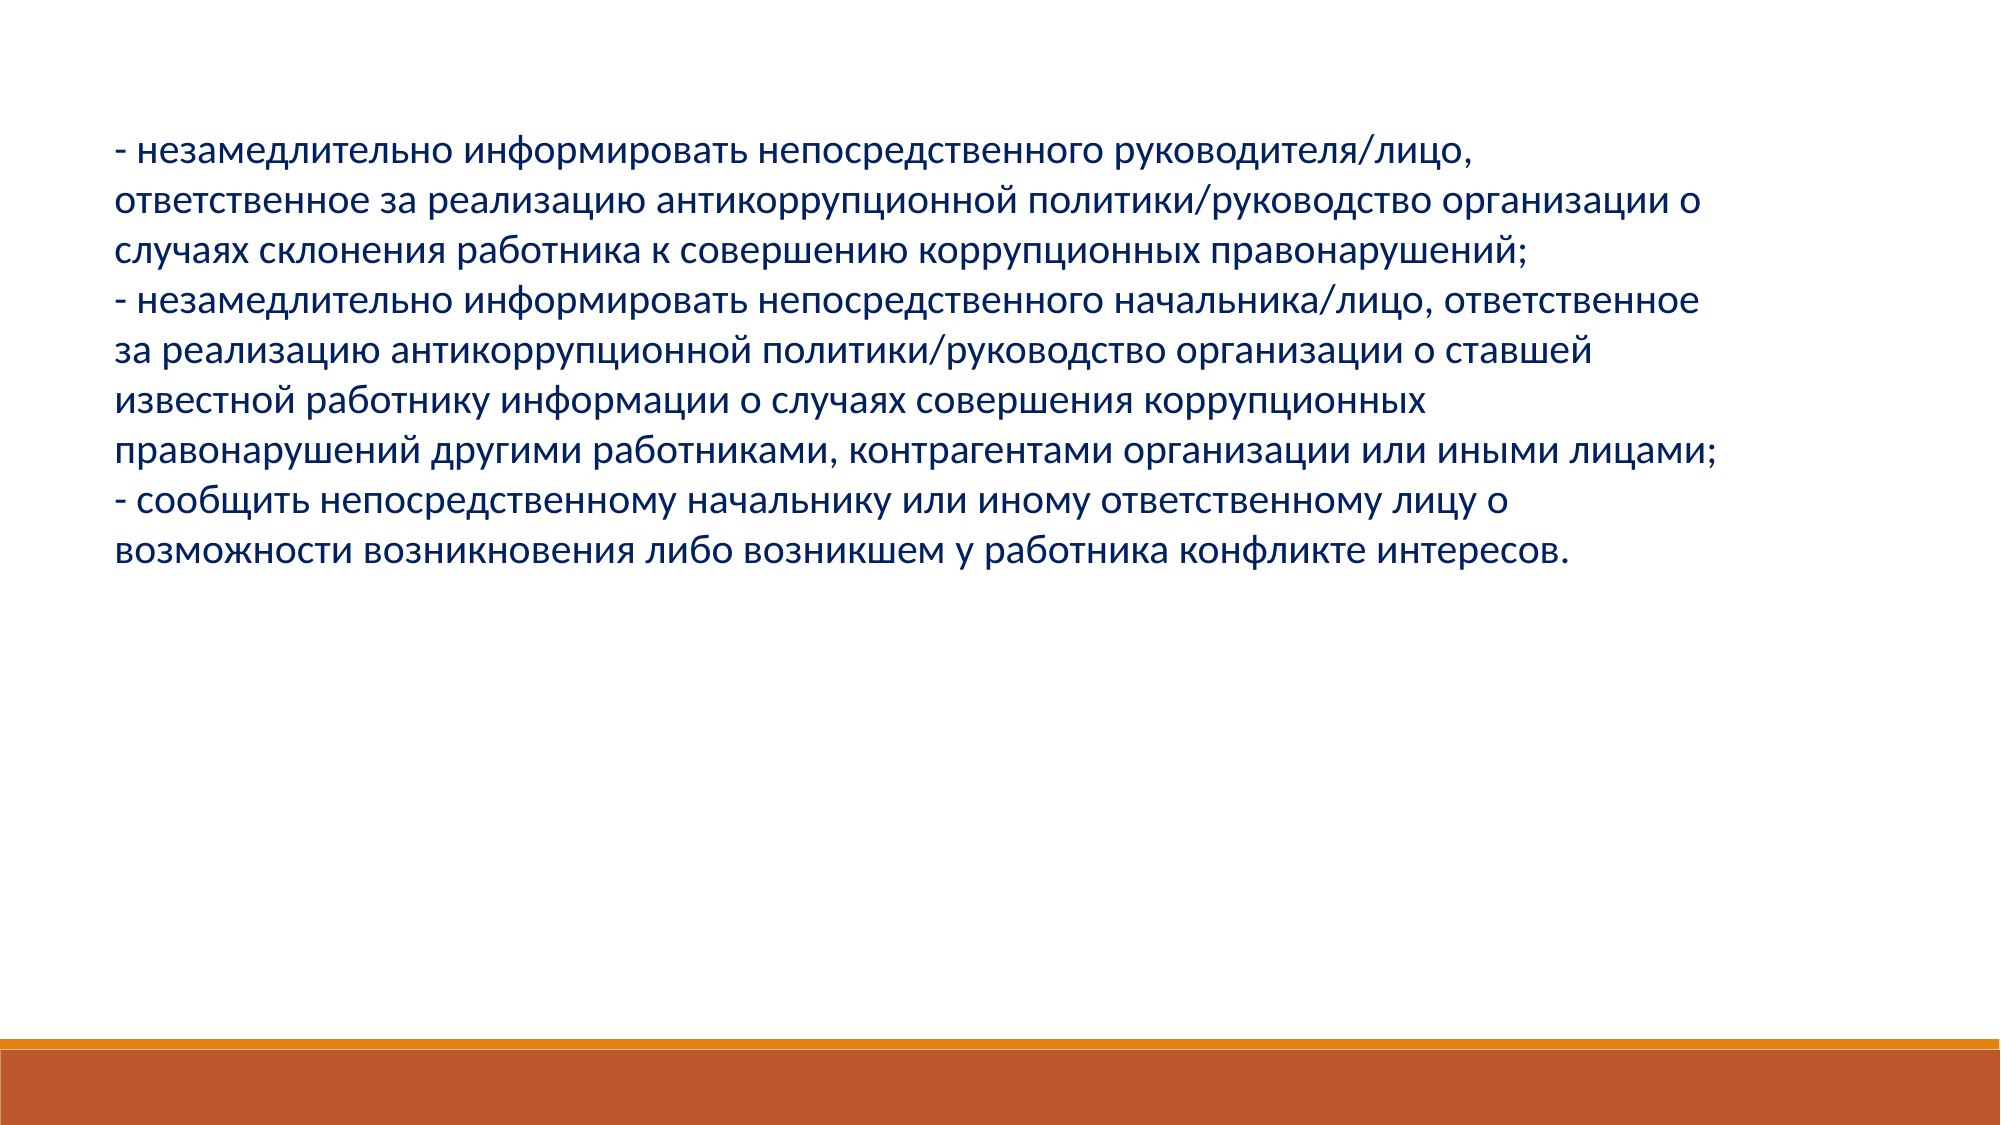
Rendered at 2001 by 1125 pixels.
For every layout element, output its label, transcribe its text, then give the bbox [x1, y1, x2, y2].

text_box - незамедлительно информировать непосредственного руководителя/лицо, ответственное за реализацию антикоррупционной политики/руководство организации о случаях склонения работника к совершению коррупционных правонарушений; - незамедлительно информировать непосредственного начальника/лицо, ответственное за реализацию антикоррупционной политики/руководство организации о ставшей известной работнику информации о случаях совершения коррупционных правонарушений другими работниками, контрагентами организации или иными лицами; - сообщить непосредственному начальнику или иному ответственному лицу о возможности возникновения либо возникшем у работника конфликте интересов. [99, 114, 1739, 580]
